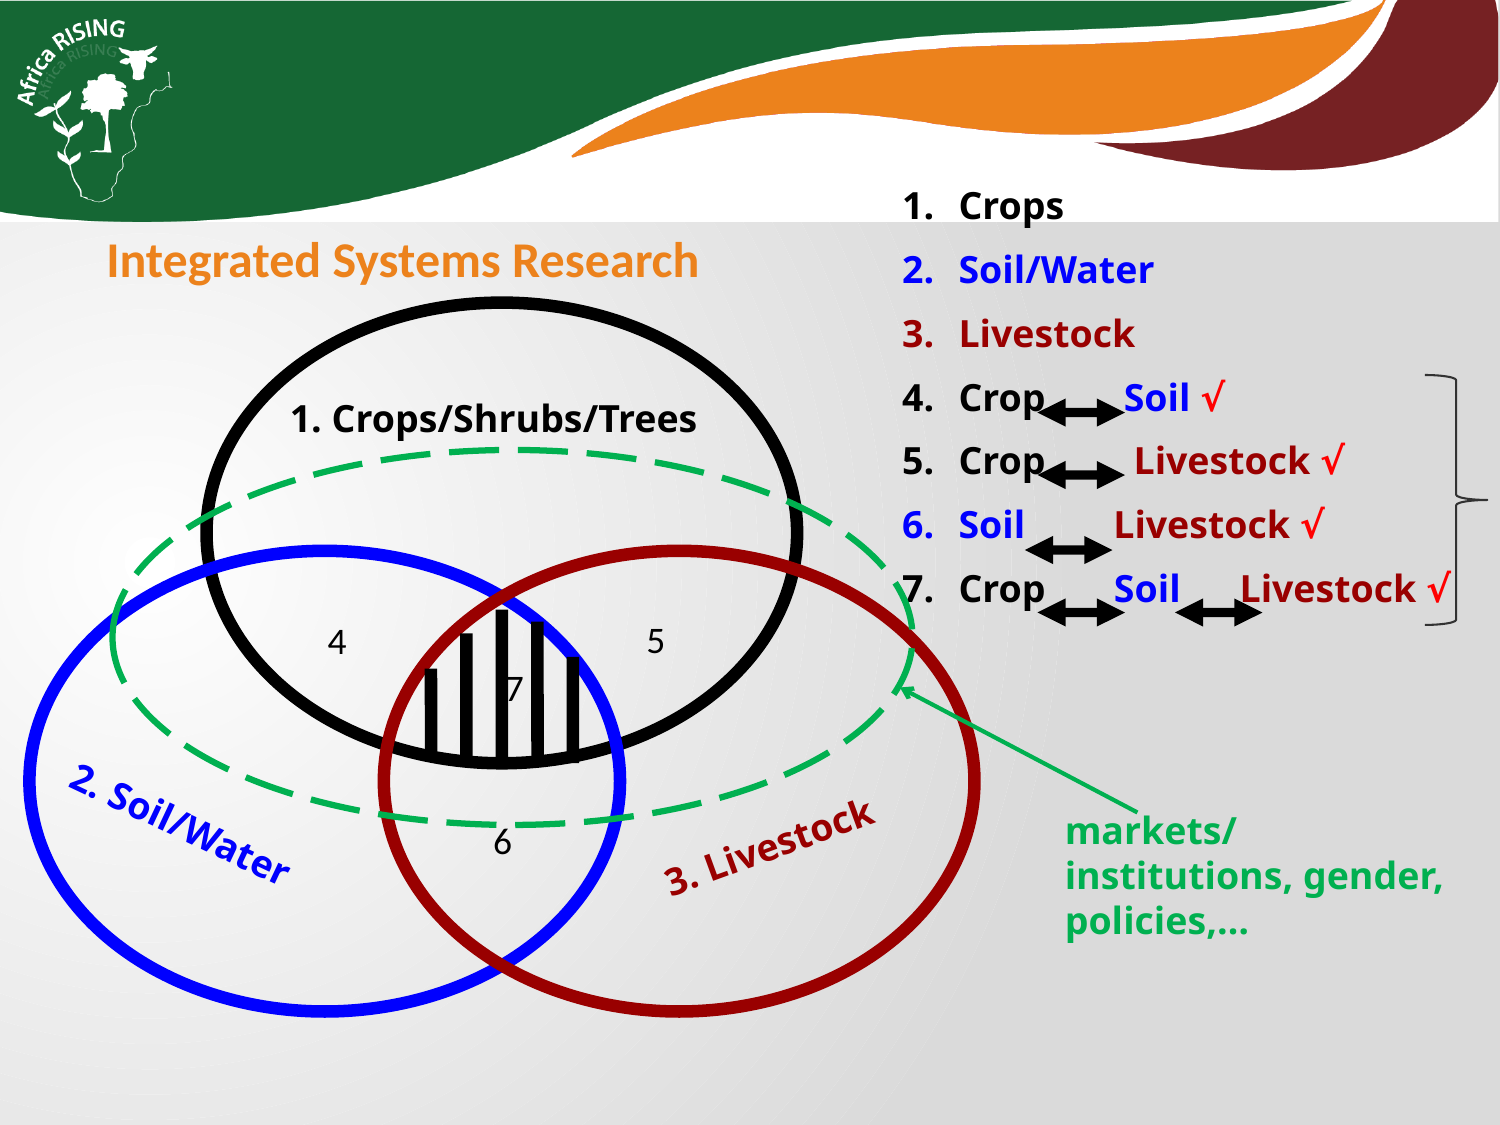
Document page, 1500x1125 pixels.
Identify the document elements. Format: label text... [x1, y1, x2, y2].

text_box 2. Soil/Water [47, 739, 437, 965]
text_box [29, 622, 501, 1012]
text_box 1. Crops/Shrubs/Trees [274, 387, 749, 448]
text_box [387, 697, 971, 1012]
text_box Integrated Systems Research [91, 219, 715, 295]
text_box [110, 447, 915, 828]
text_box Crops Soil/Water Livestock Crop Soil √ Crop Livestock √ Soil Livestock √ Crop Soil Livestock √ [887, 174, 1500, 682]
text_box [1424, 373, 1489, 626]
picture [0, 0, 1499, 222]
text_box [899, 686, 1138, 814]
text_box [1174, 606, 1263, 619]
text_box 3. Livestock [641, 766, 928, 917]
text_box [557, 406, 795, 501]
text_box [1037, 606, 1126, 619]
text_box [207, 302, 731, 513]
text_box [1037, 406, 1126, 419]
text_box [1037, 468, 1126, 482]
text_box [1024, 543, 1113, 557]
text_box 6 [478, 825, 526, 869]
text_box markets/institutions, gender, policies,… [1050, 799, 1471, 950]
